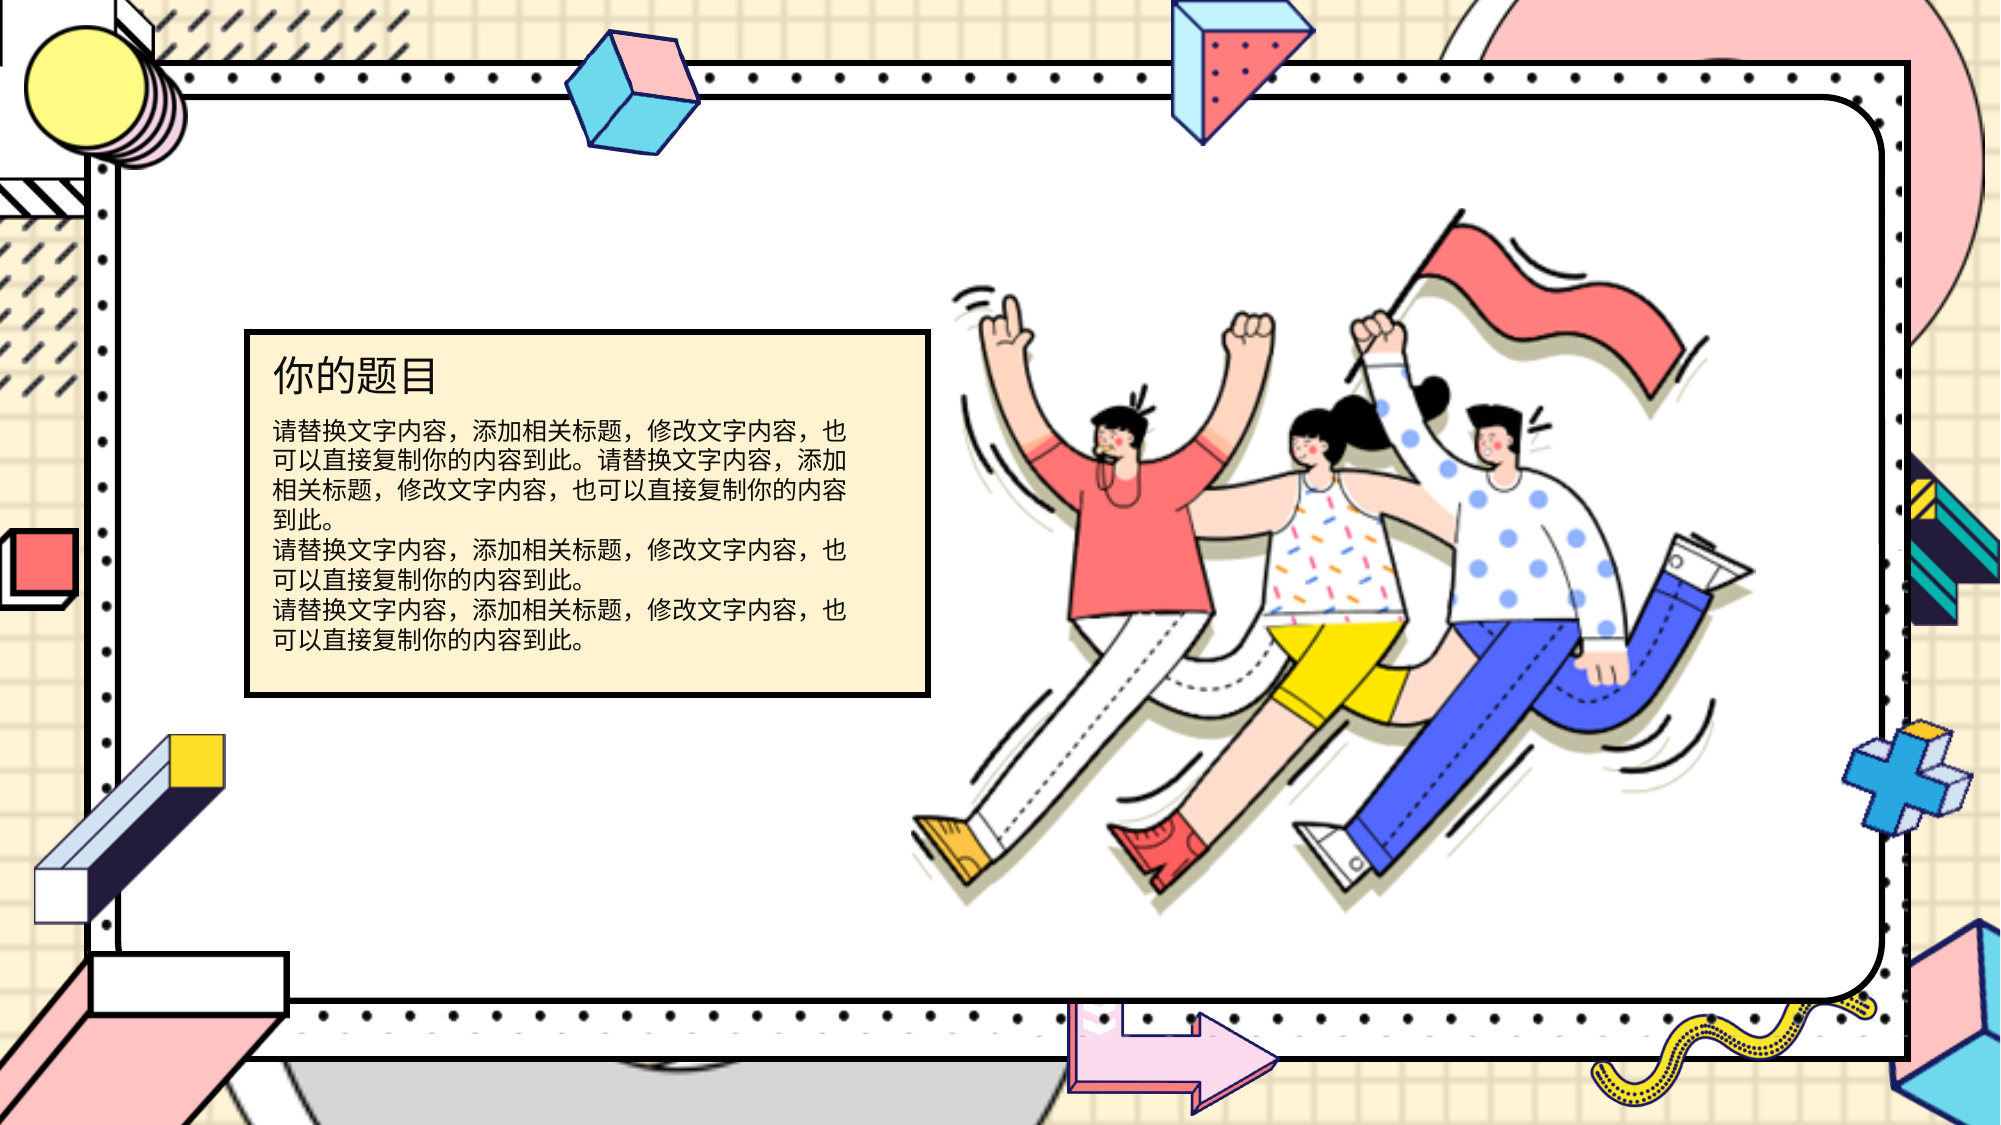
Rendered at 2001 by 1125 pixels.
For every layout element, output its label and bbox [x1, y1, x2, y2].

picture [0, 220, 997, 1125]
text_box [246, 332, 929, 696]
picture [911, 208, 1756, 916]
picture [24, 0, 2001, 1125]
